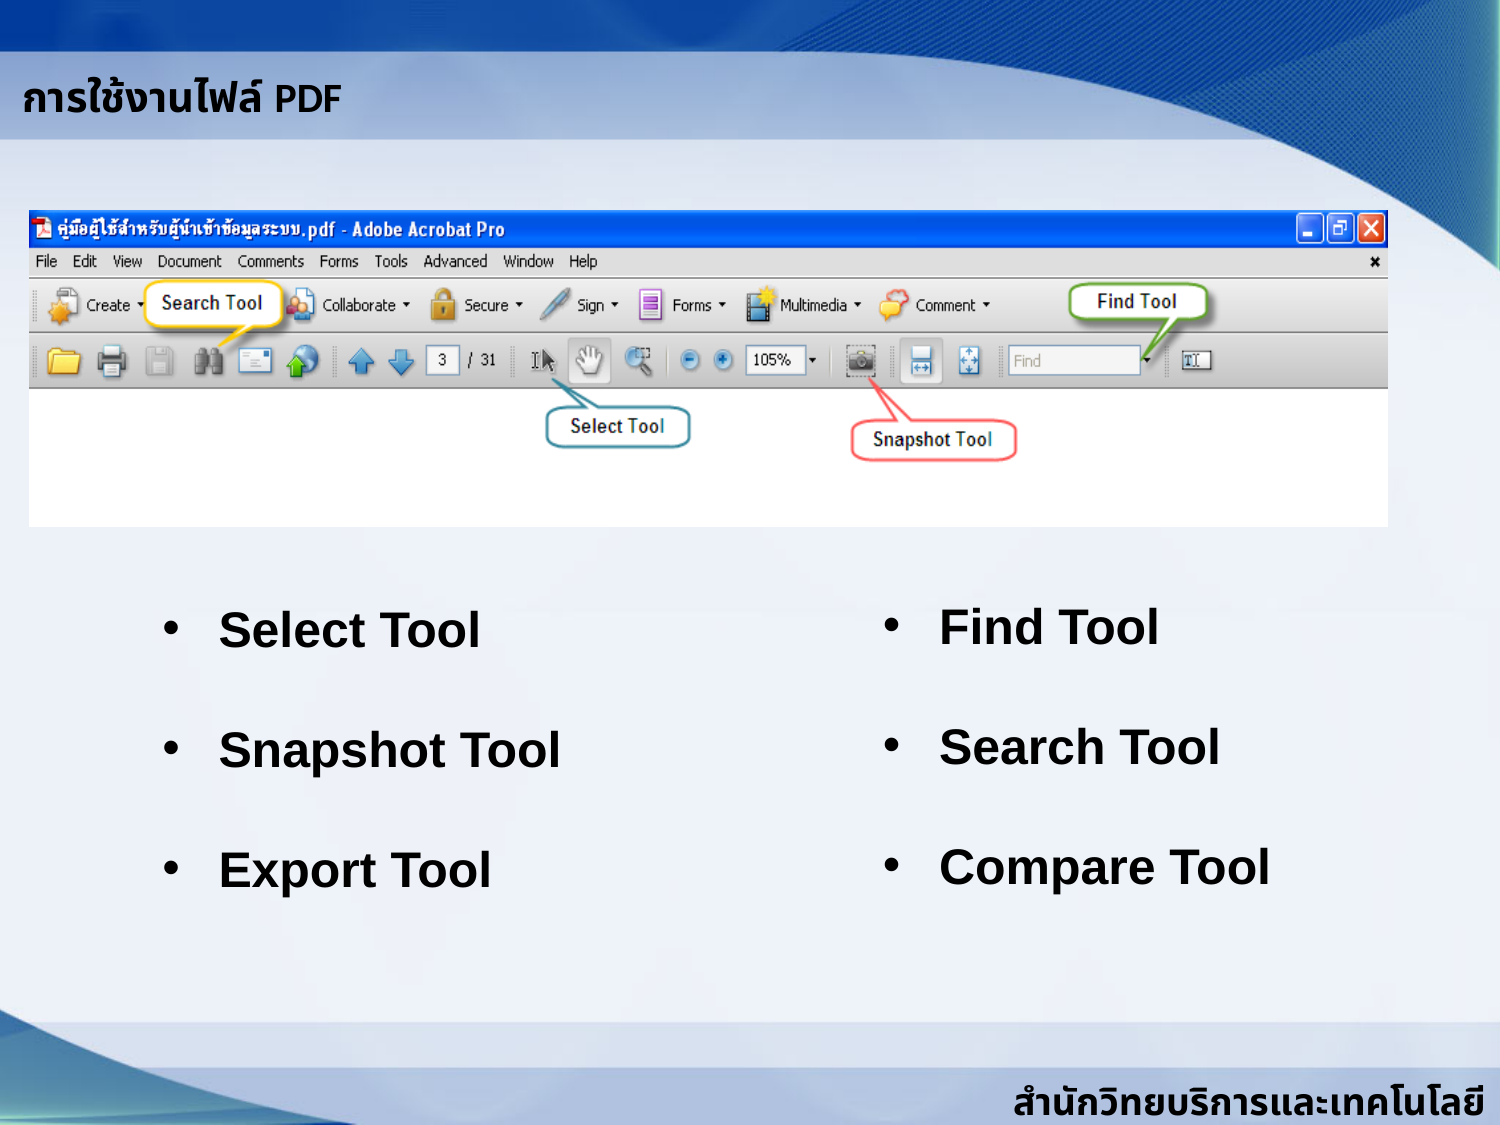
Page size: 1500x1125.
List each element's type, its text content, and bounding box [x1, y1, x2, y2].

text_box Select Tool Snapshot Tool Export Tool [147, 589, 632, 965]
text_box สำนักวิทยบริการและเทคโนโลยีสารสนเทศ [998, 1070, 1500, 1125]
title การใช้งานไฟล์ PDF [7, 54, 632, 138]
text_box Find Tool Search Tool Compare Tool [868, 537, 1353, 962]
picture [0, 0, 1500, 1125]
